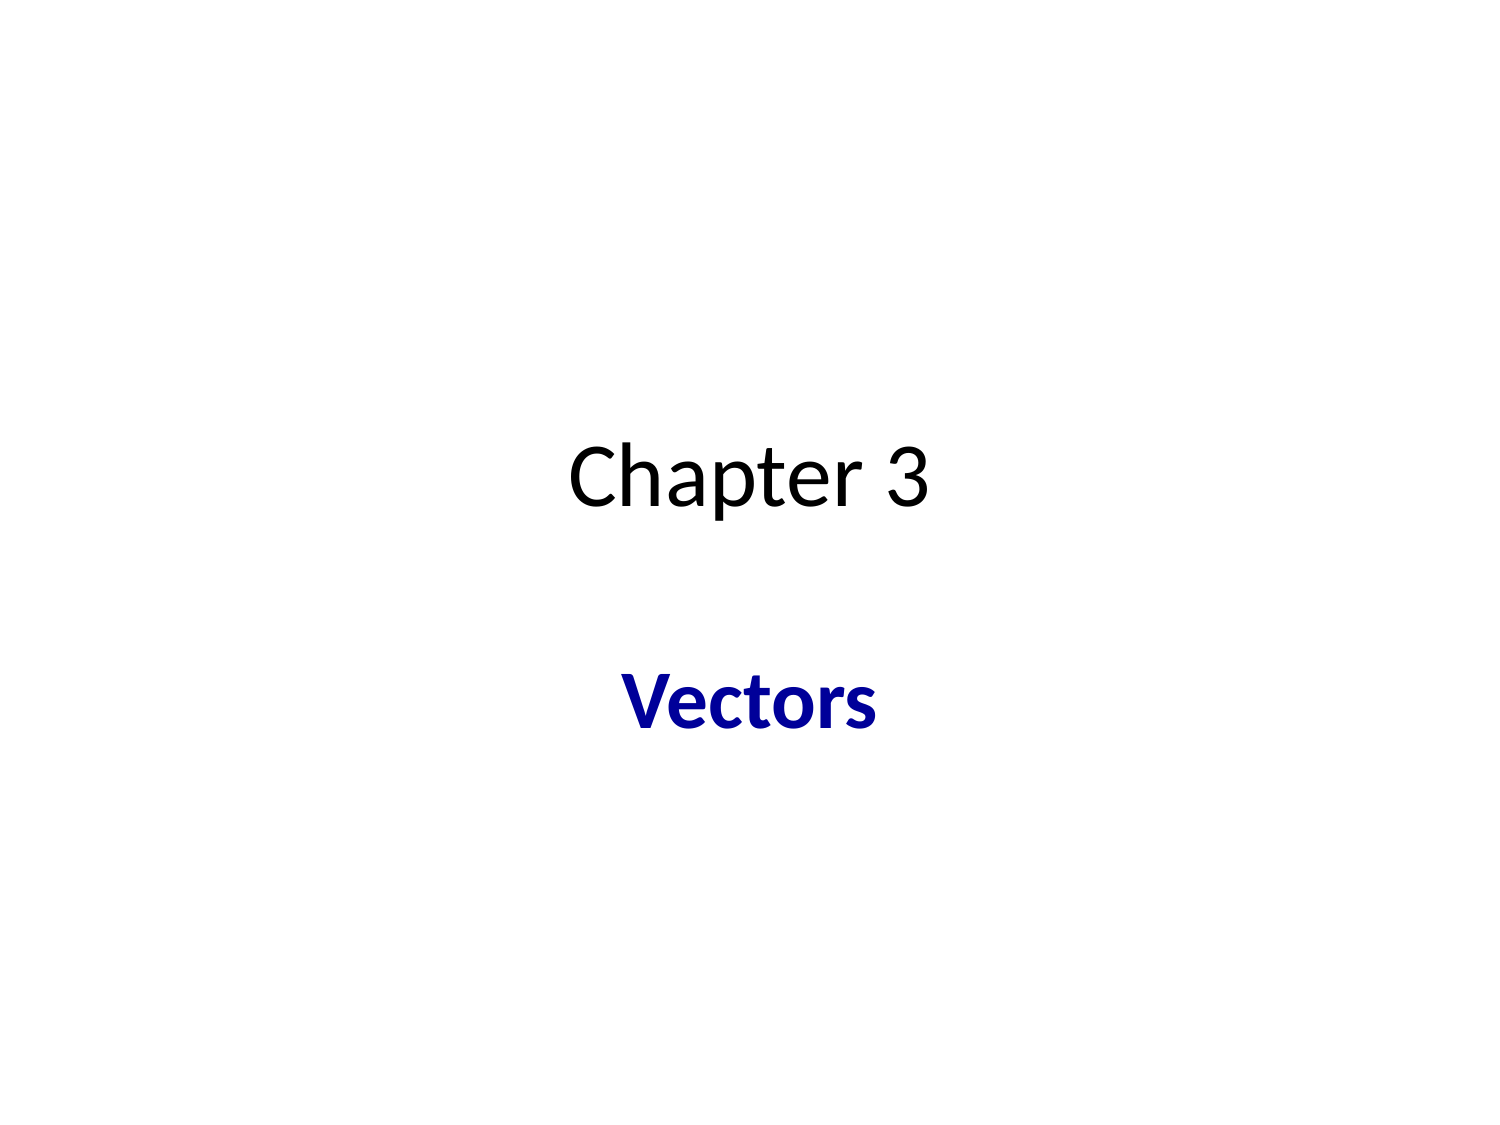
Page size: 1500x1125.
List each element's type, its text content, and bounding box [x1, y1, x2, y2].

subtitle Vectors [225, 637, 1275, 925]
title Chapter 3 [112, 349, 1388, 591]
